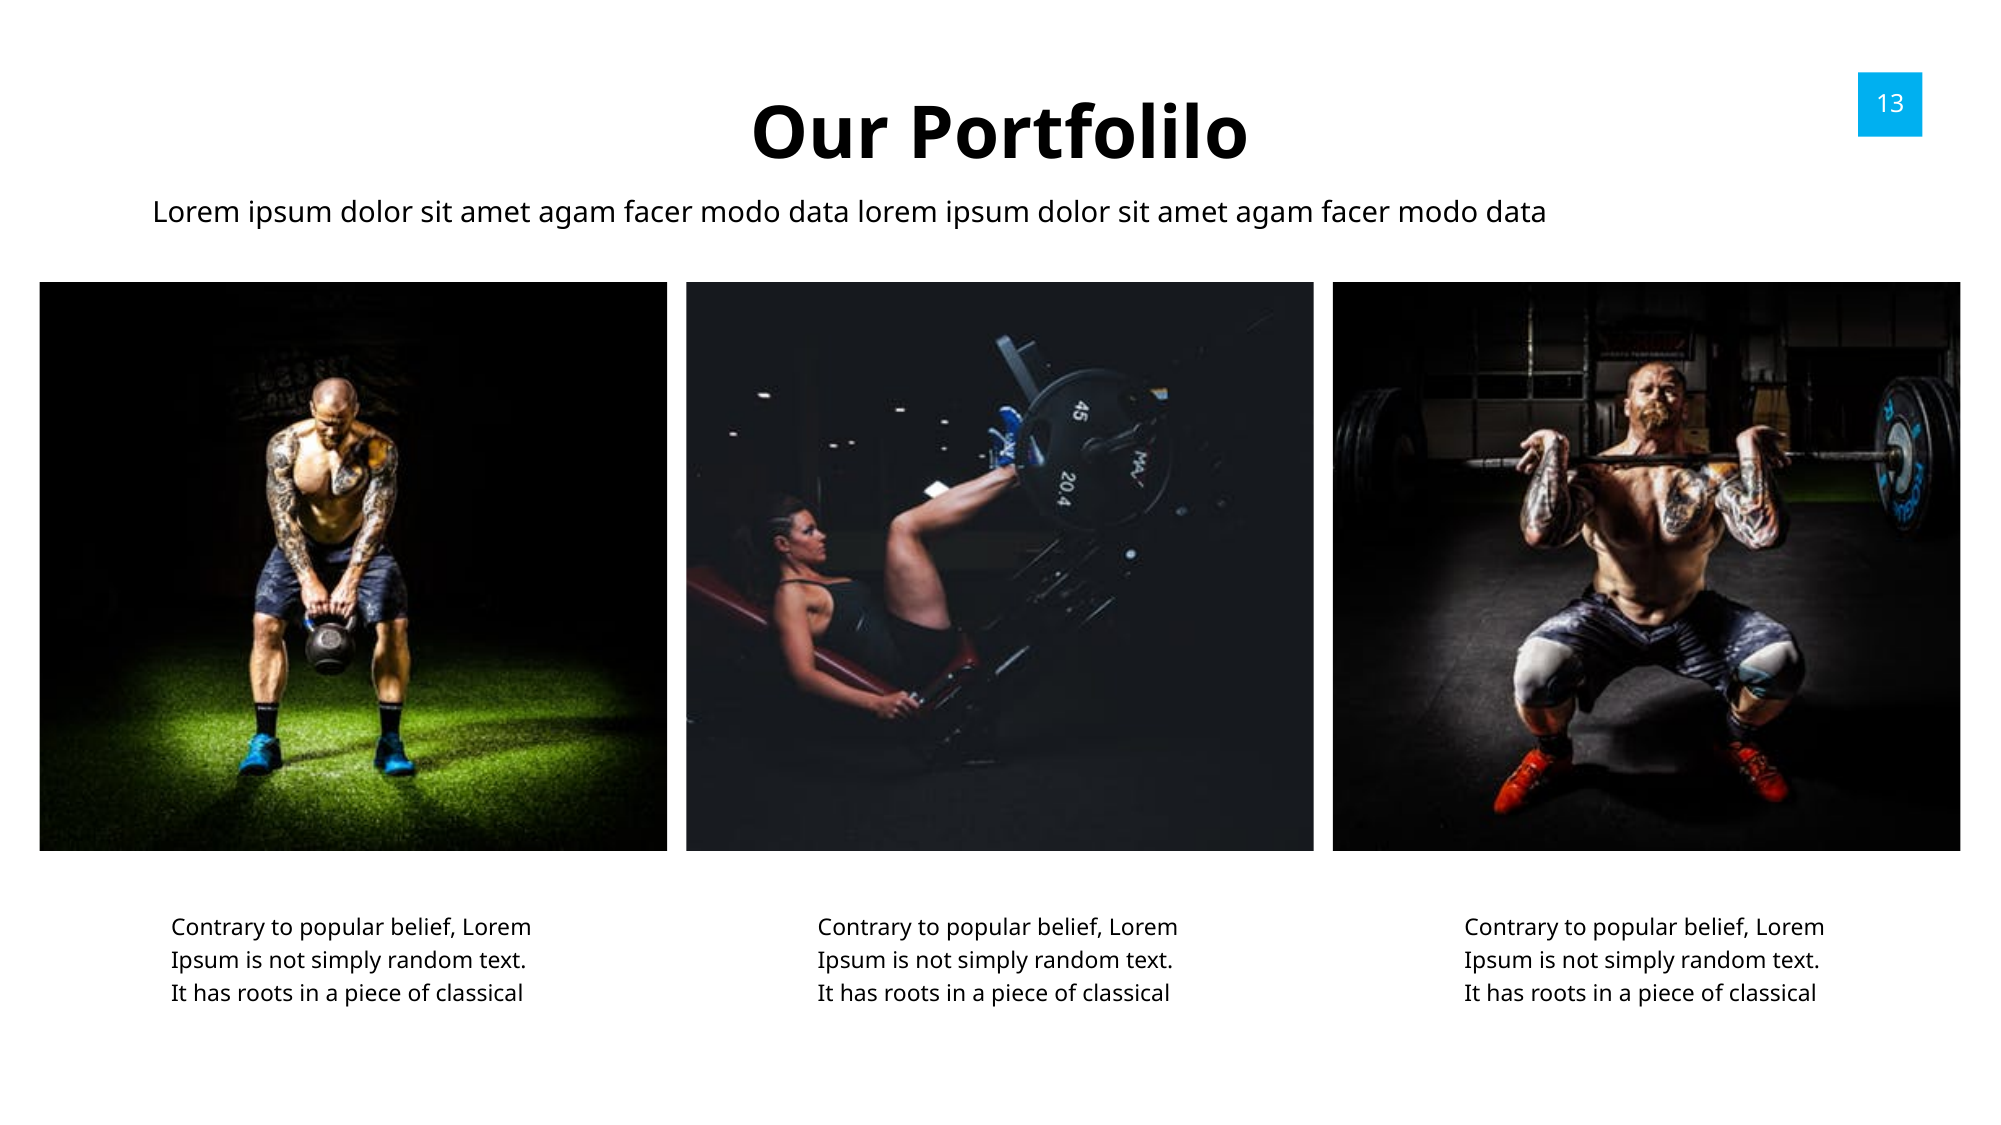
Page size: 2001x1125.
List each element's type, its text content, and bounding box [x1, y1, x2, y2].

slide_number 13 [1863, 78, 1927, 130]
text_box Contrary to popular belief, Lorem Ipsum is not simply random text. It has roots in a piece of classical [802, 899, 1197, 1014]
picture [39, 282, 668, 851]
text_box Contrary to popular belief, Lorem Ipsum is not simply random text. It has roots in a piece of classical [1449, 899, 1844, 1014]
text_box Contrary to popular belief, Lorem Ipsum is not simply random text. It has roots in a piece of classical [156, 899, 551, 1014]
subtitle Lorem ipsum dolor sit amet agam facer modo data lorem ipsum dolor sit amet agam facer modo data [137, 191, 1863, 227]
picture [1332, 282, 1961, 851]
title Our Portfolilo [137, 78, 1863, 191]
picture [686, 282, 1314, 851]
